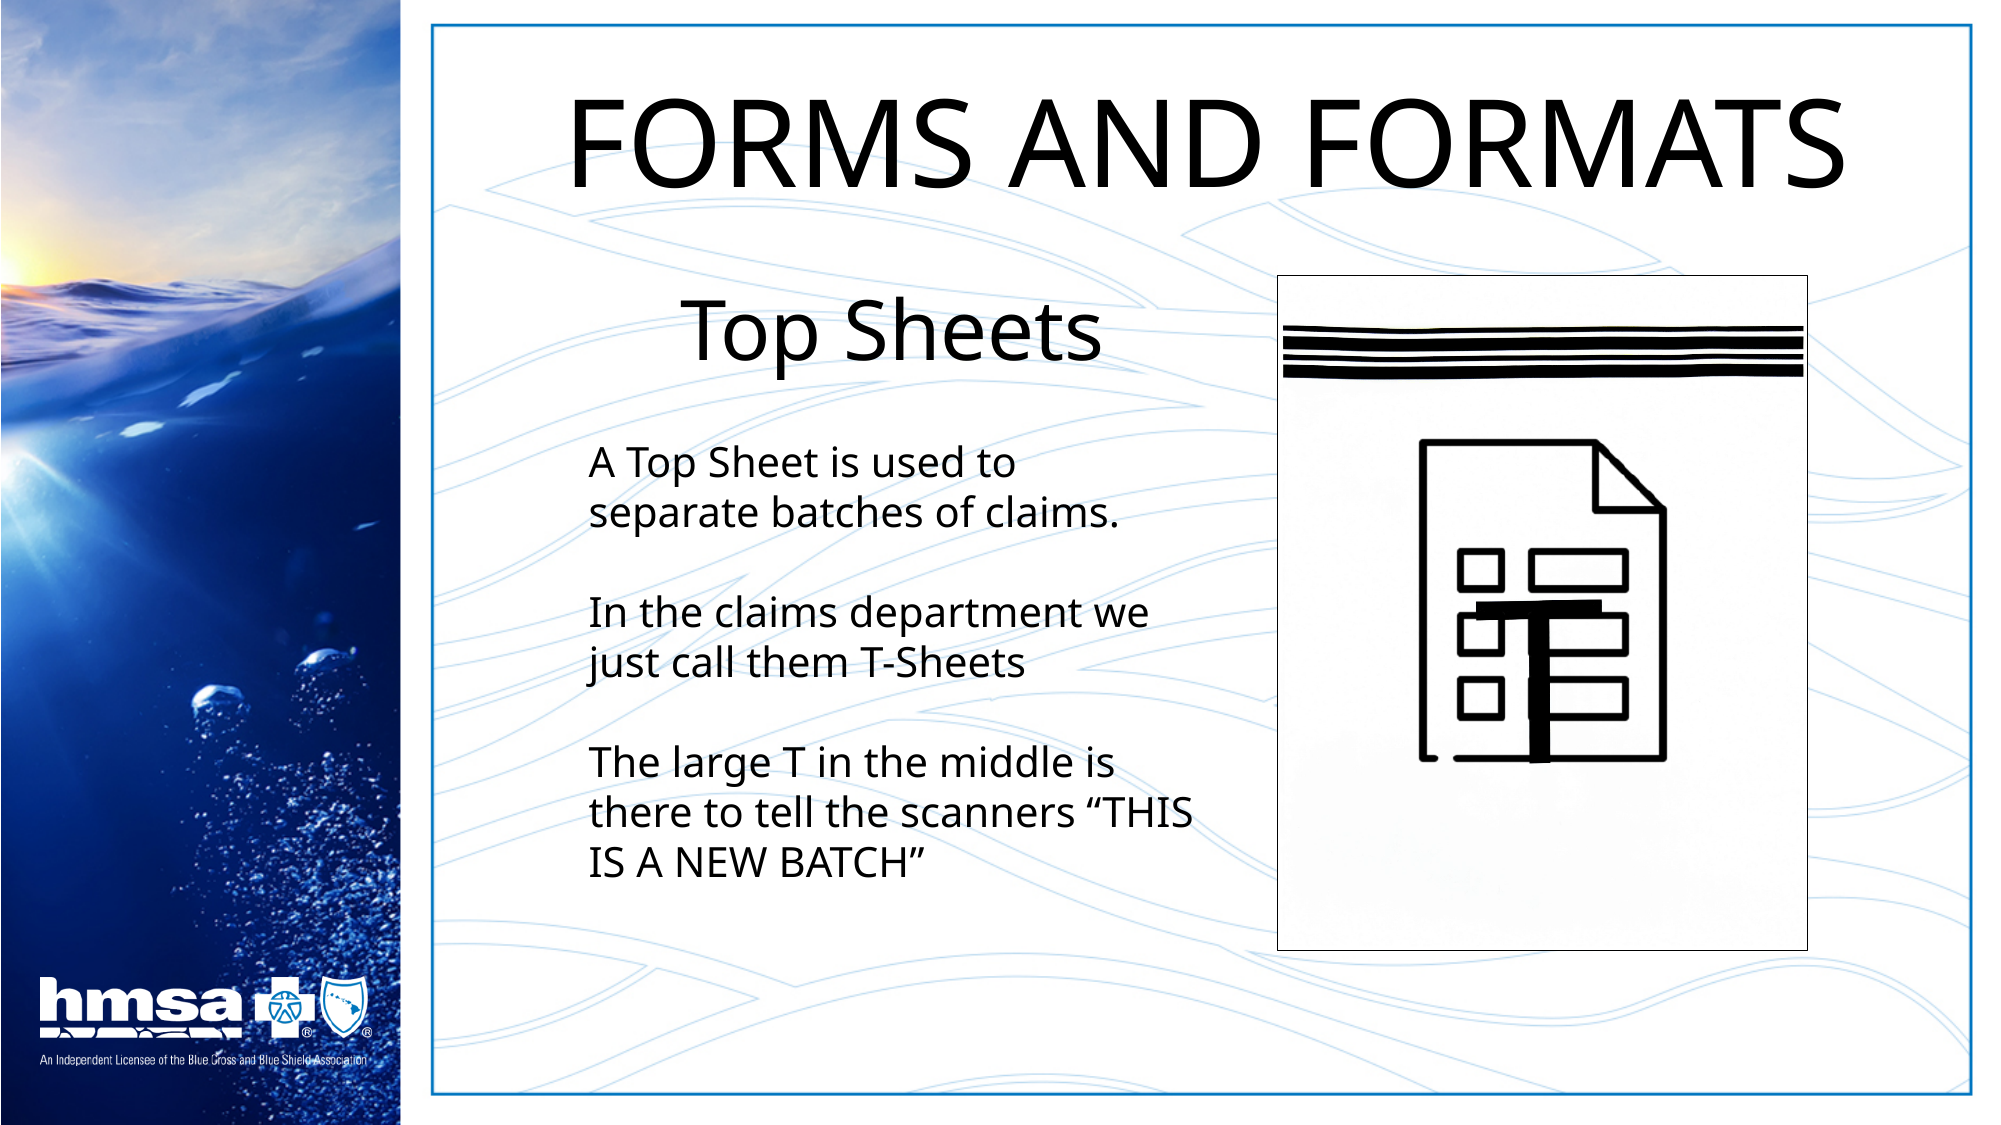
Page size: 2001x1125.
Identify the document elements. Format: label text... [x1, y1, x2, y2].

picture [1, 0, 1999, 1125]
list Top Sheets [555, 270, 1230, 433]
text_box A Top Sheet is used to separate batches of claims. In the claims department we just call them T-Sheets The large T in the middle is there to tell the scanners “THIS IS A NEW BATCH” [573, 428, 1212, 994]
title FORMS AND FORMATS [476, 45, 1939, 233]
